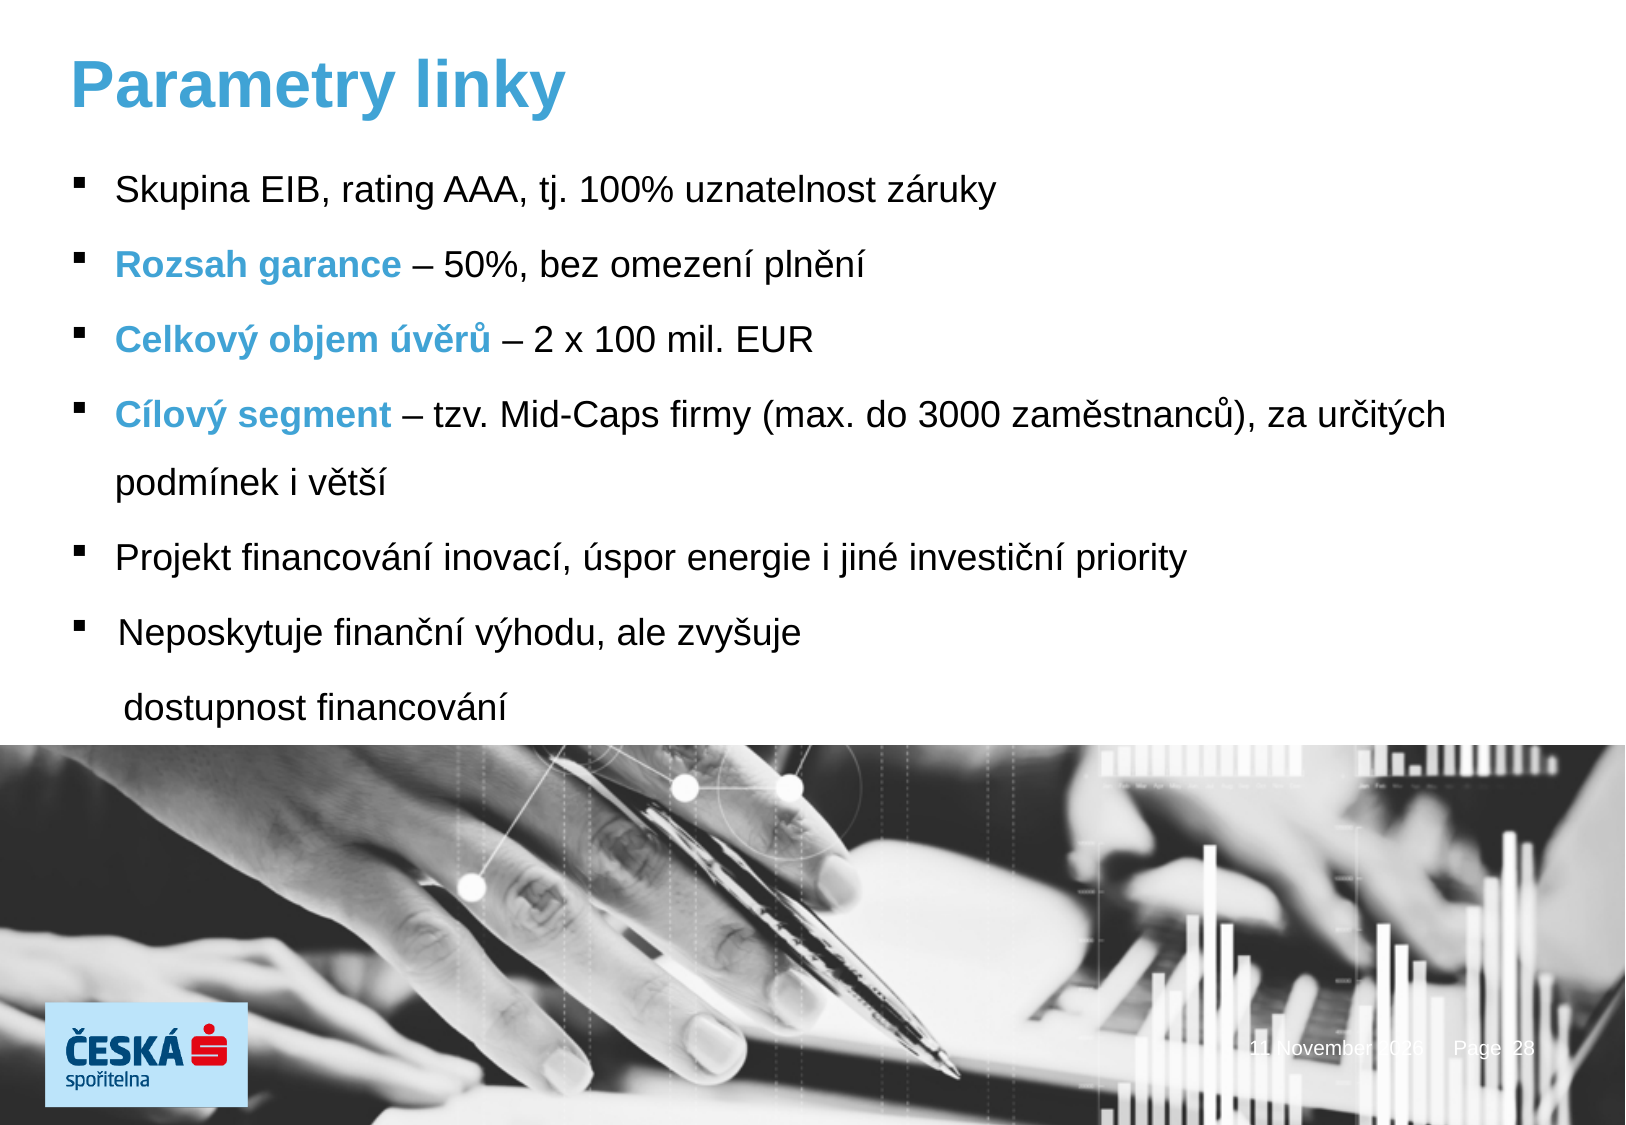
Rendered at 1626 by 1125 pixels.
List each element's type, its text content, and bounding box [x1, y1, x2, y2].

text_box Parametry linky [70, 41, 1542, 126]
text_box Skupina EIB, rating AAA, tj. 100% uznatelnost záruky Rozsah garance – 50%, bez omezení plnění Celkový objem úvěrů – 2 x 100 mil. EUR Cílový segment – tzv. Mid-Caps firmy (max. do 3000 zaměstnanců), za určitých podmínek i větší Projekt financování inovací, úspor energie i jiné investiční priority Neposkytuje finanční výhodu, ale zvyšuje dostupnost financování [70, 142, 1542, 725]
picture [0, 745, 1625, 1125]
